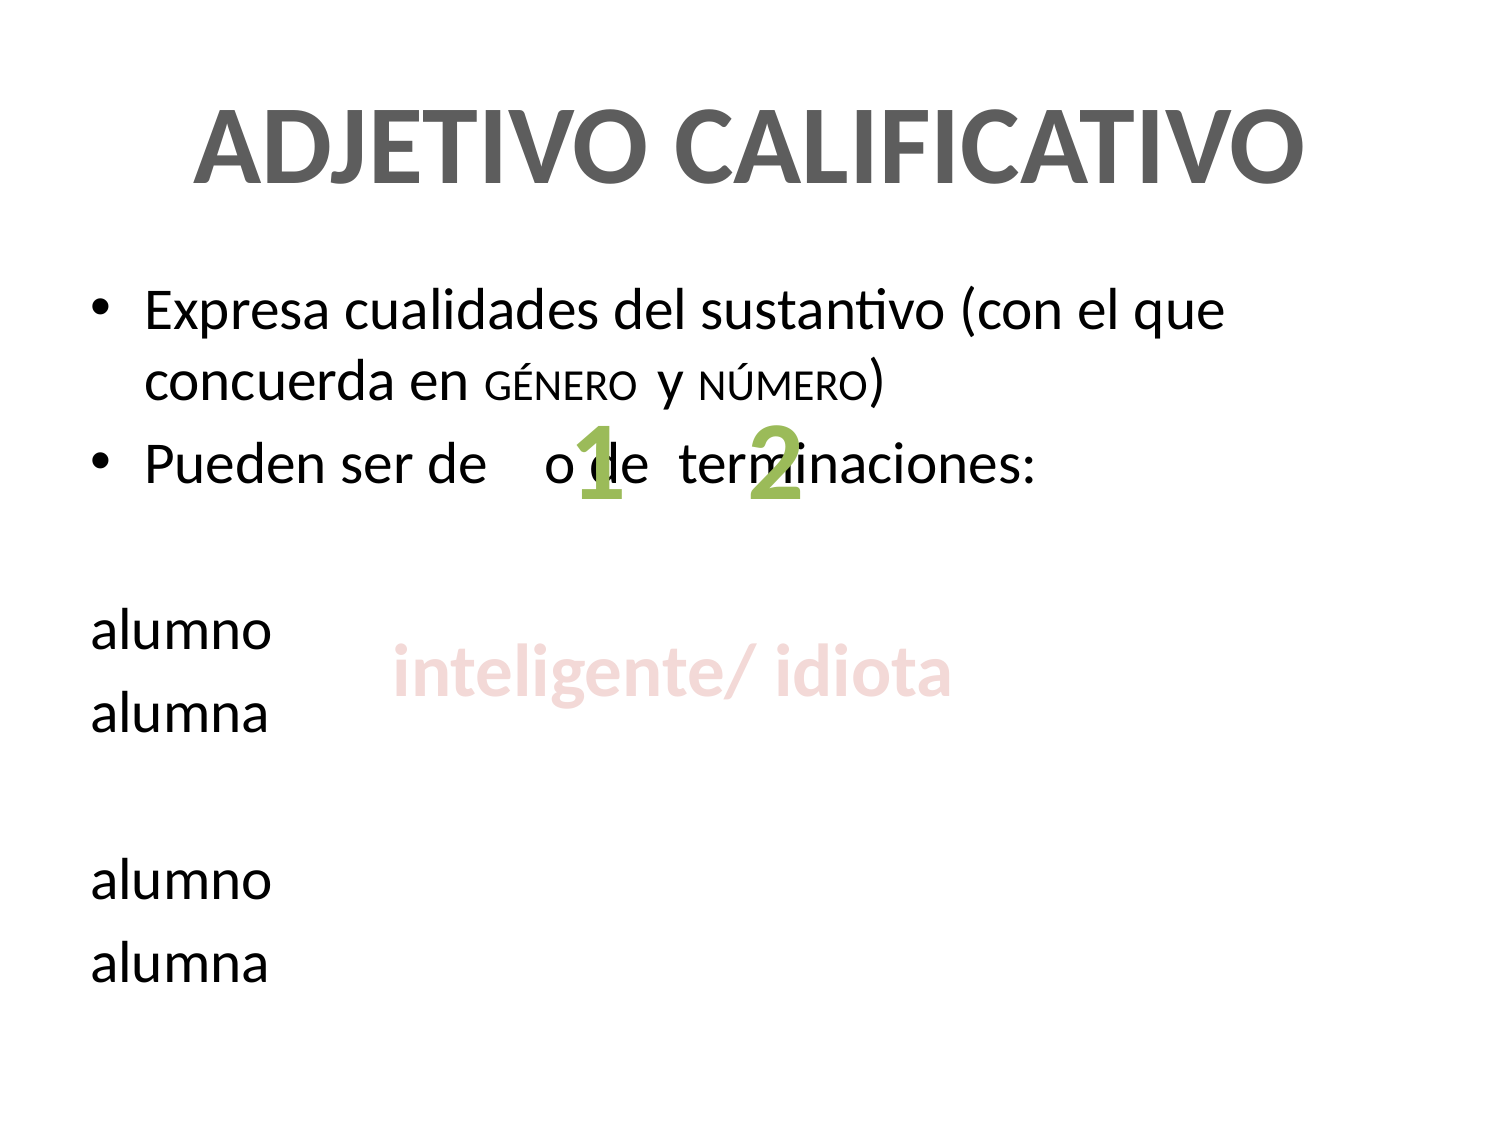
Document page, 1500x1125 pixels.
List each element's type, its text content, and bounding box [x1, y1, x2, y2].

list Expresa cualidades del sustantivo (con el que concuerda en GÉNERO y NÚMERO) Pueden ser de o de terminaciones: alumno alumna alumno alumna [75, 262, 1425, 1005]
text_box 2 [732, 379, 821, 530]
text_box 1 [554, 379, 642, 530]
text_box inteligente/ idiota [377, 614, 970, 720]
title ADJETIVO CALIFICATIVO [75, 45, 1425, 233]
